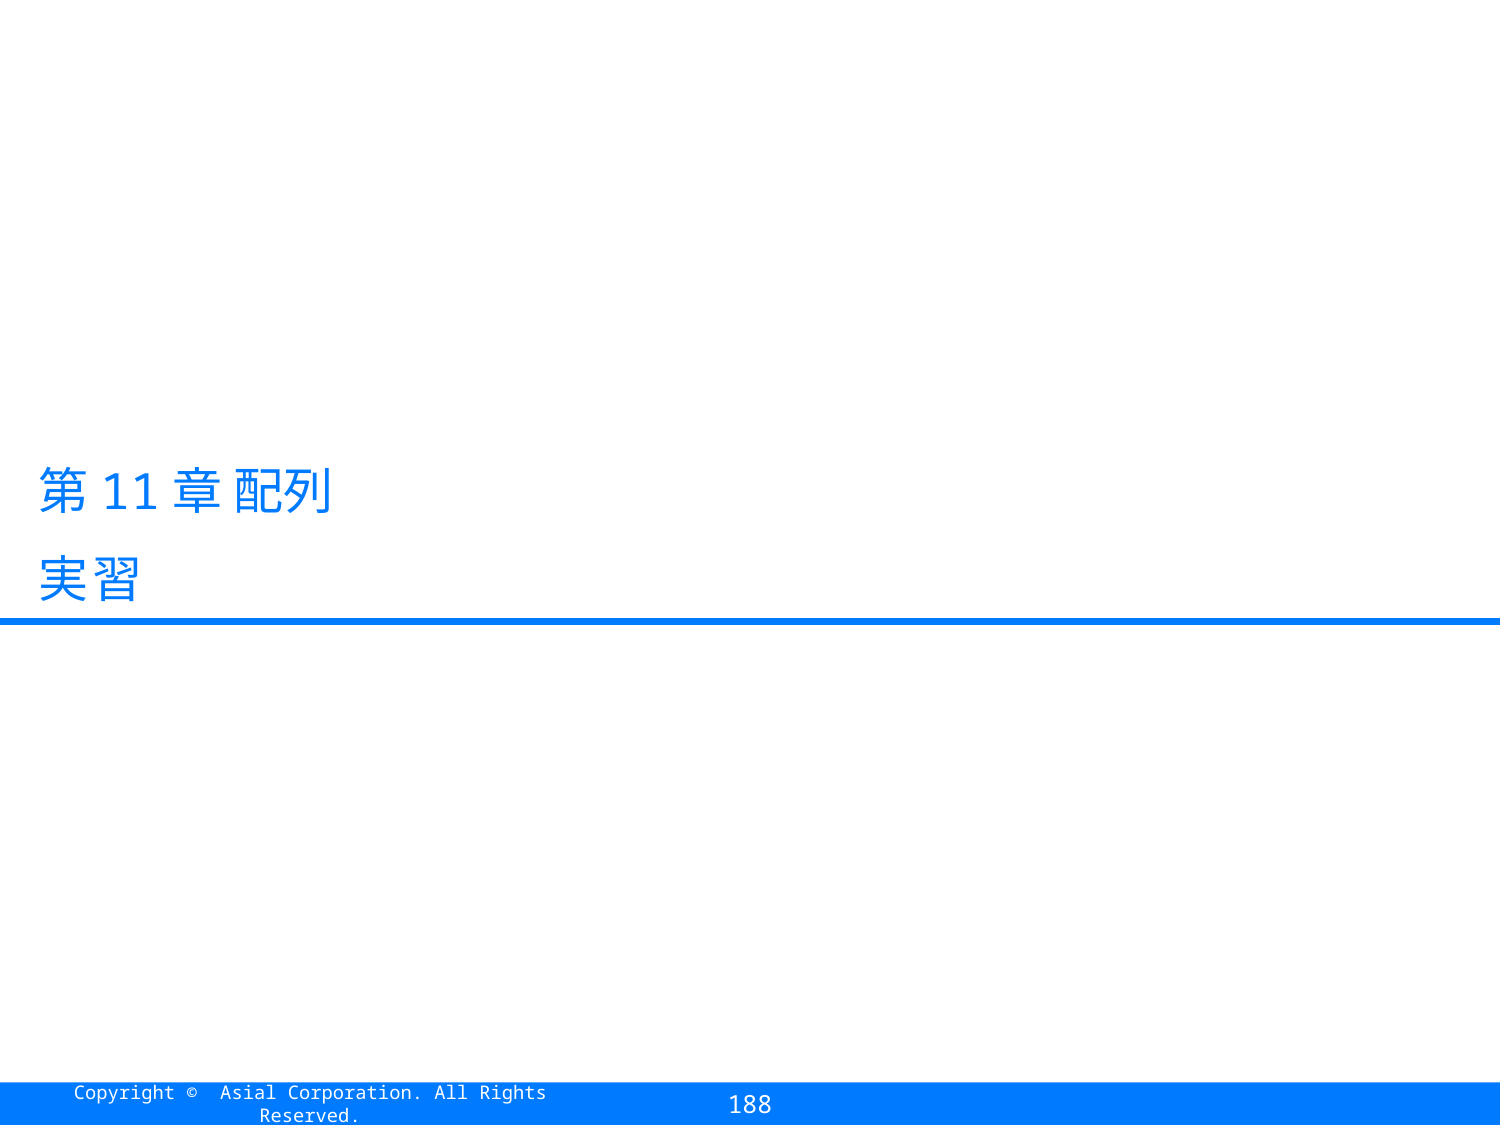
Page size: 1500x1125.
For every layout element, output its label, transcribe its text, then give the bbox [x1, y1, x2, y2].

slide_number 188 [581, 1075, 919, 1125]
title 実習 [23, 538, 1500, 616]
list 第11章 配列 [23, 444, 1500, 536]
